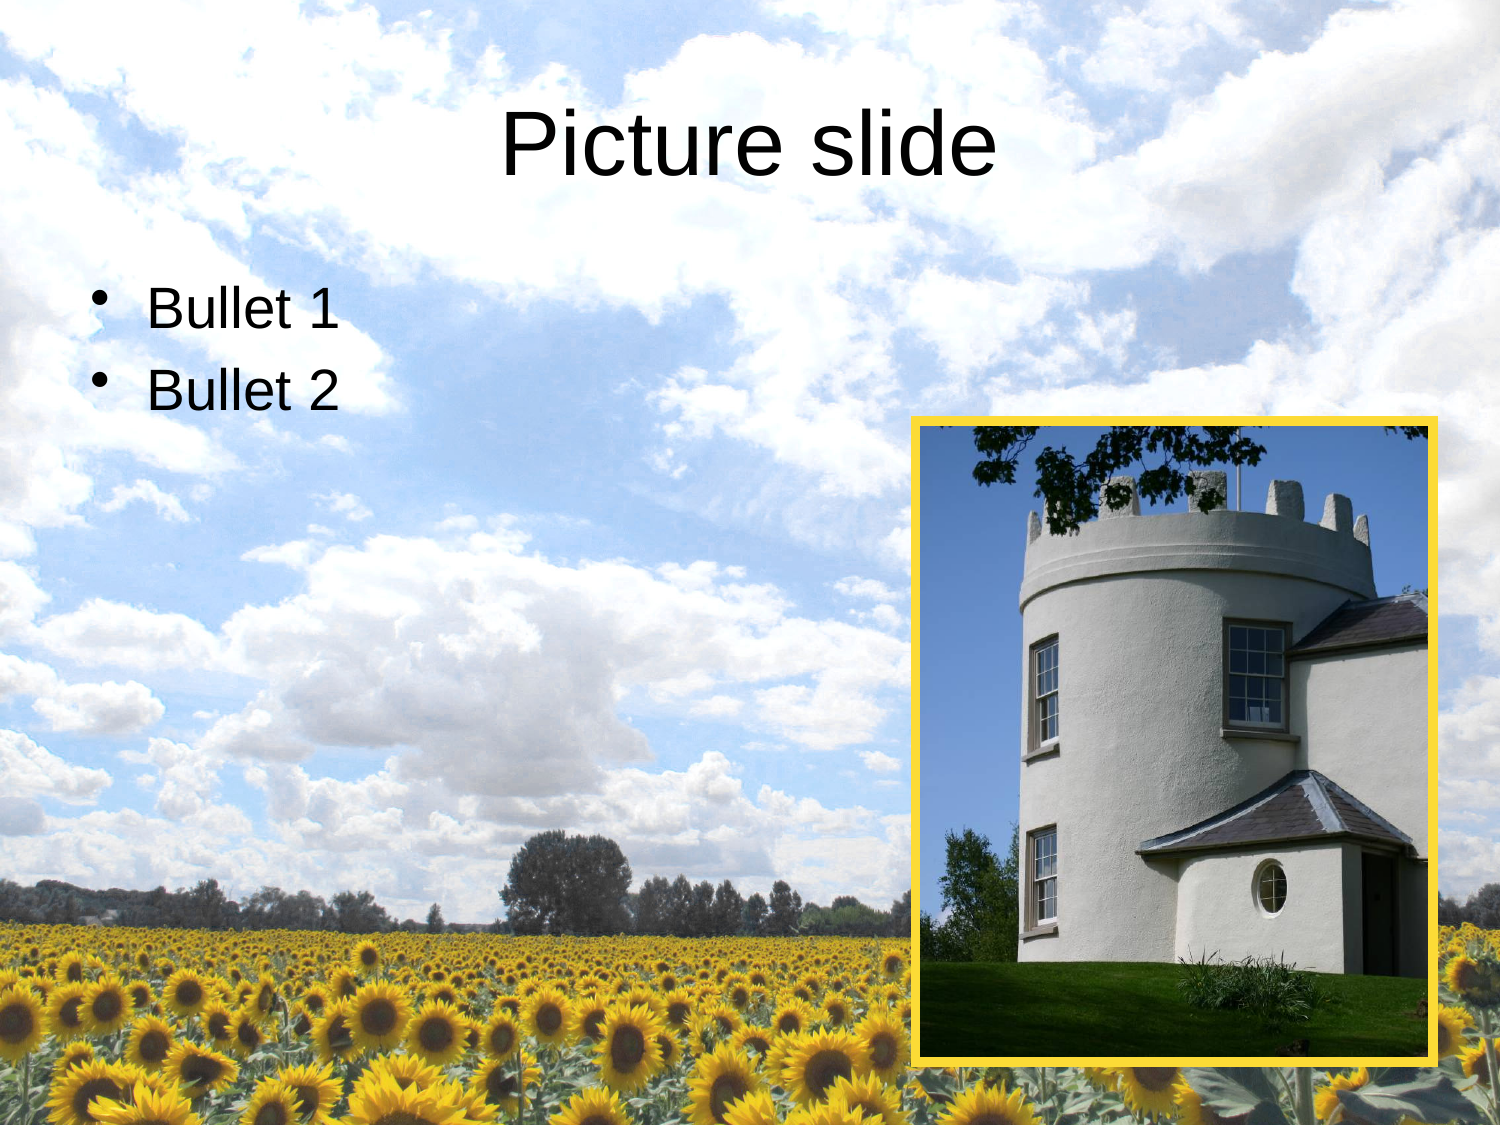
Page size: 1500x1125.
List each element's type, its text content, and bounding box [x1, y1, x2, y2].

list Bullet 1 Bullet 2 [75, 262, 736, 1005]
title Picture slide [75, 45, 1425, 233]
picture [0, 0, 1500, 1125]
